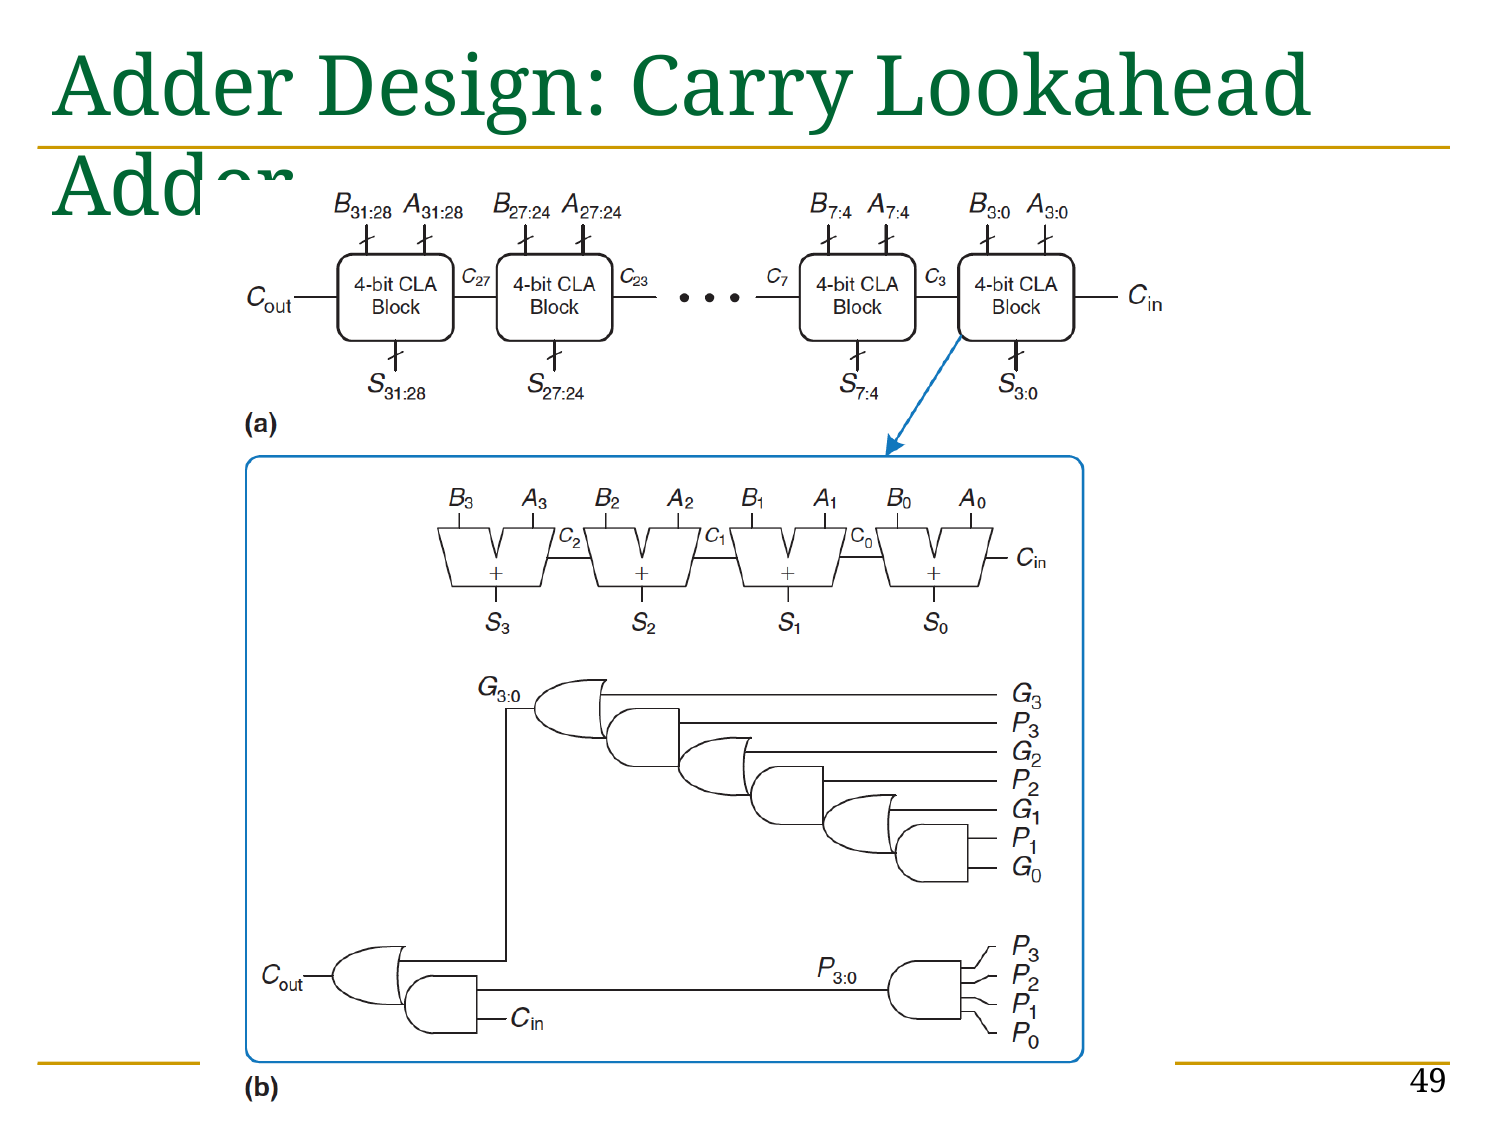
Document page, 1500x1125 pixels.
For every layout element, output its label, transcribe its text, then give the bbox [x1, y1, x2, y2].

picture [199, 179, 1175, 1108]
slide_number 49 [1177, 1036, 1462, 1112]
title Adder Design: Carry Lookahead Adder [37, 24, 1450, 200]
